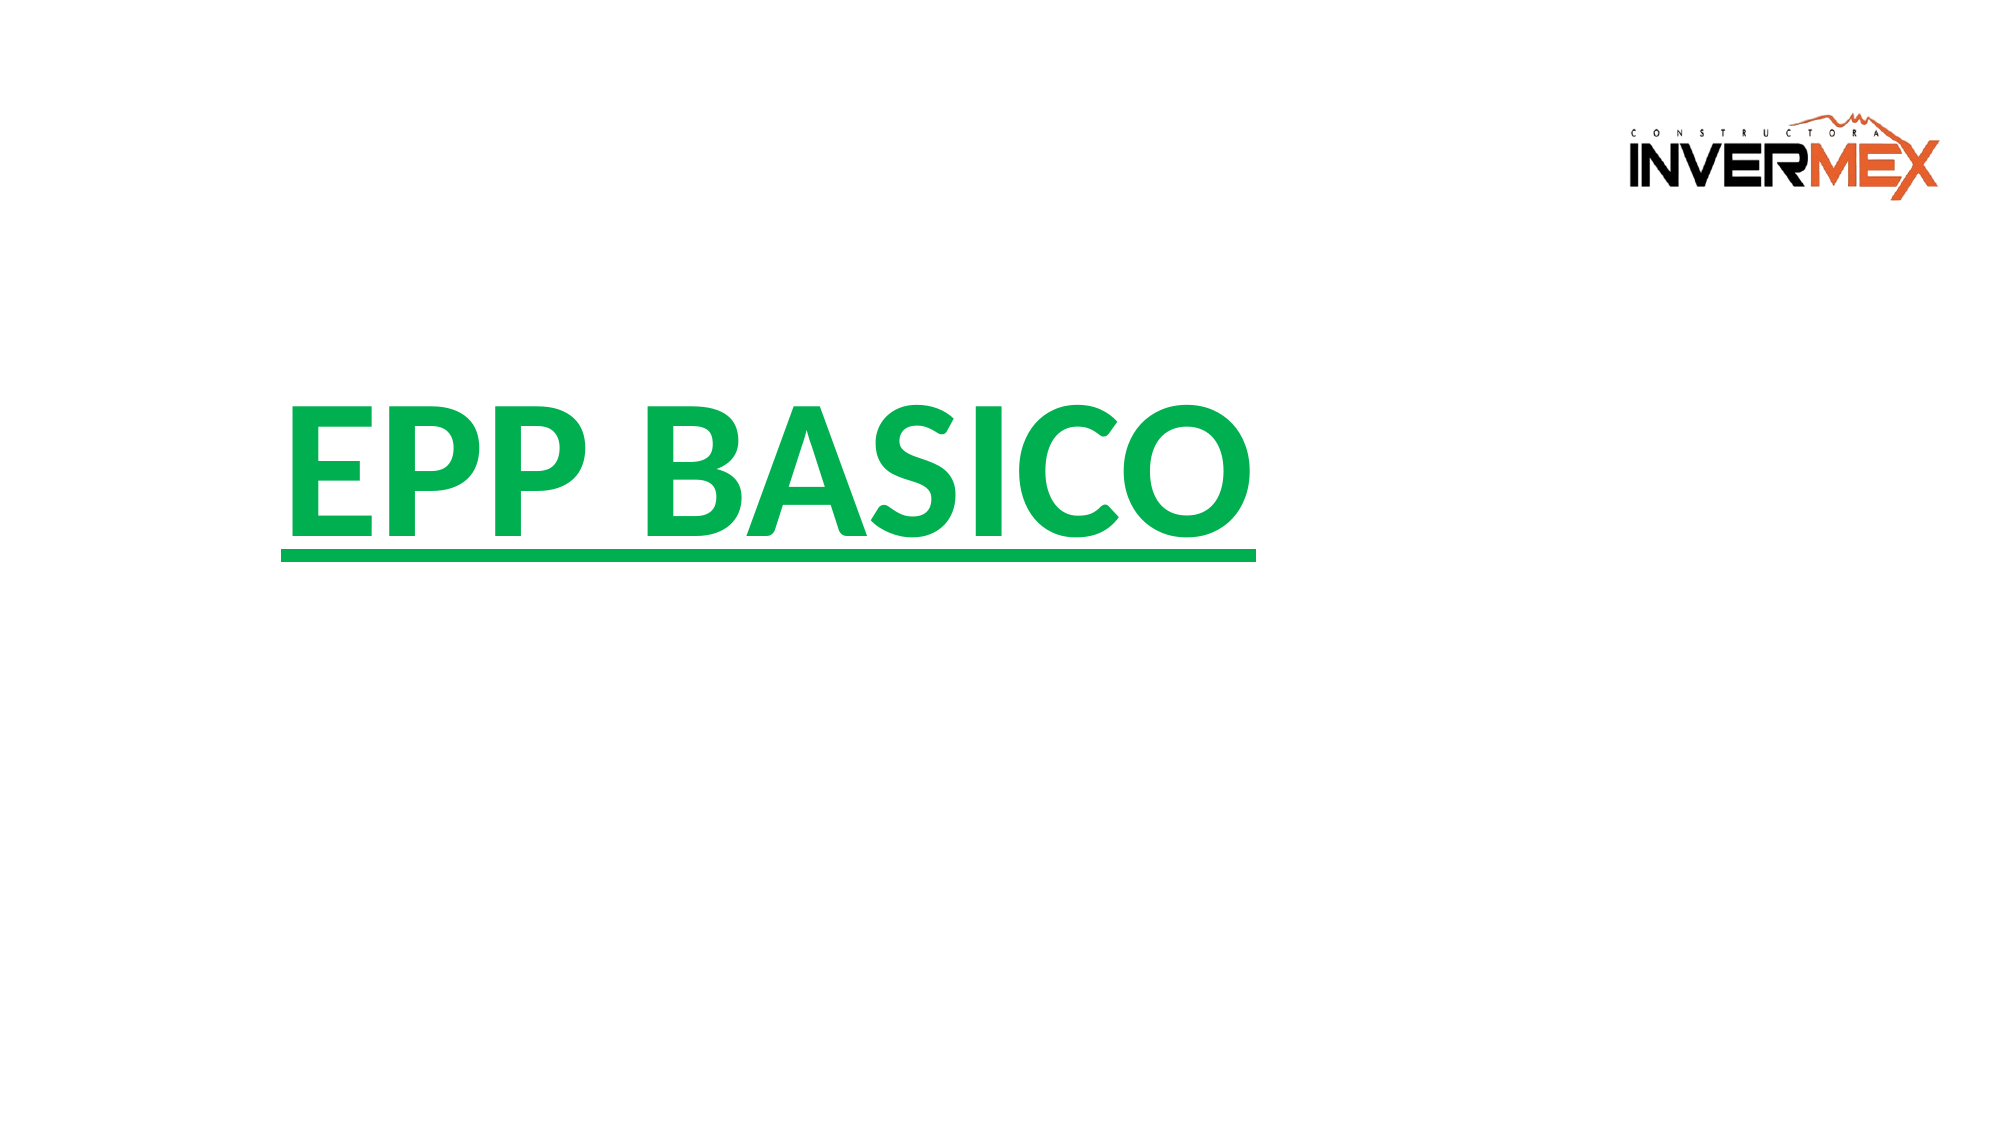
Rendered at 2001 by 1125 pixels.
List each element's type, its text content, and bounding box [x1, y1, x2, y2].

picture [1592, 77, 1964, 242]
text_box EPP BASICO [266, 329, 1324, 584]
